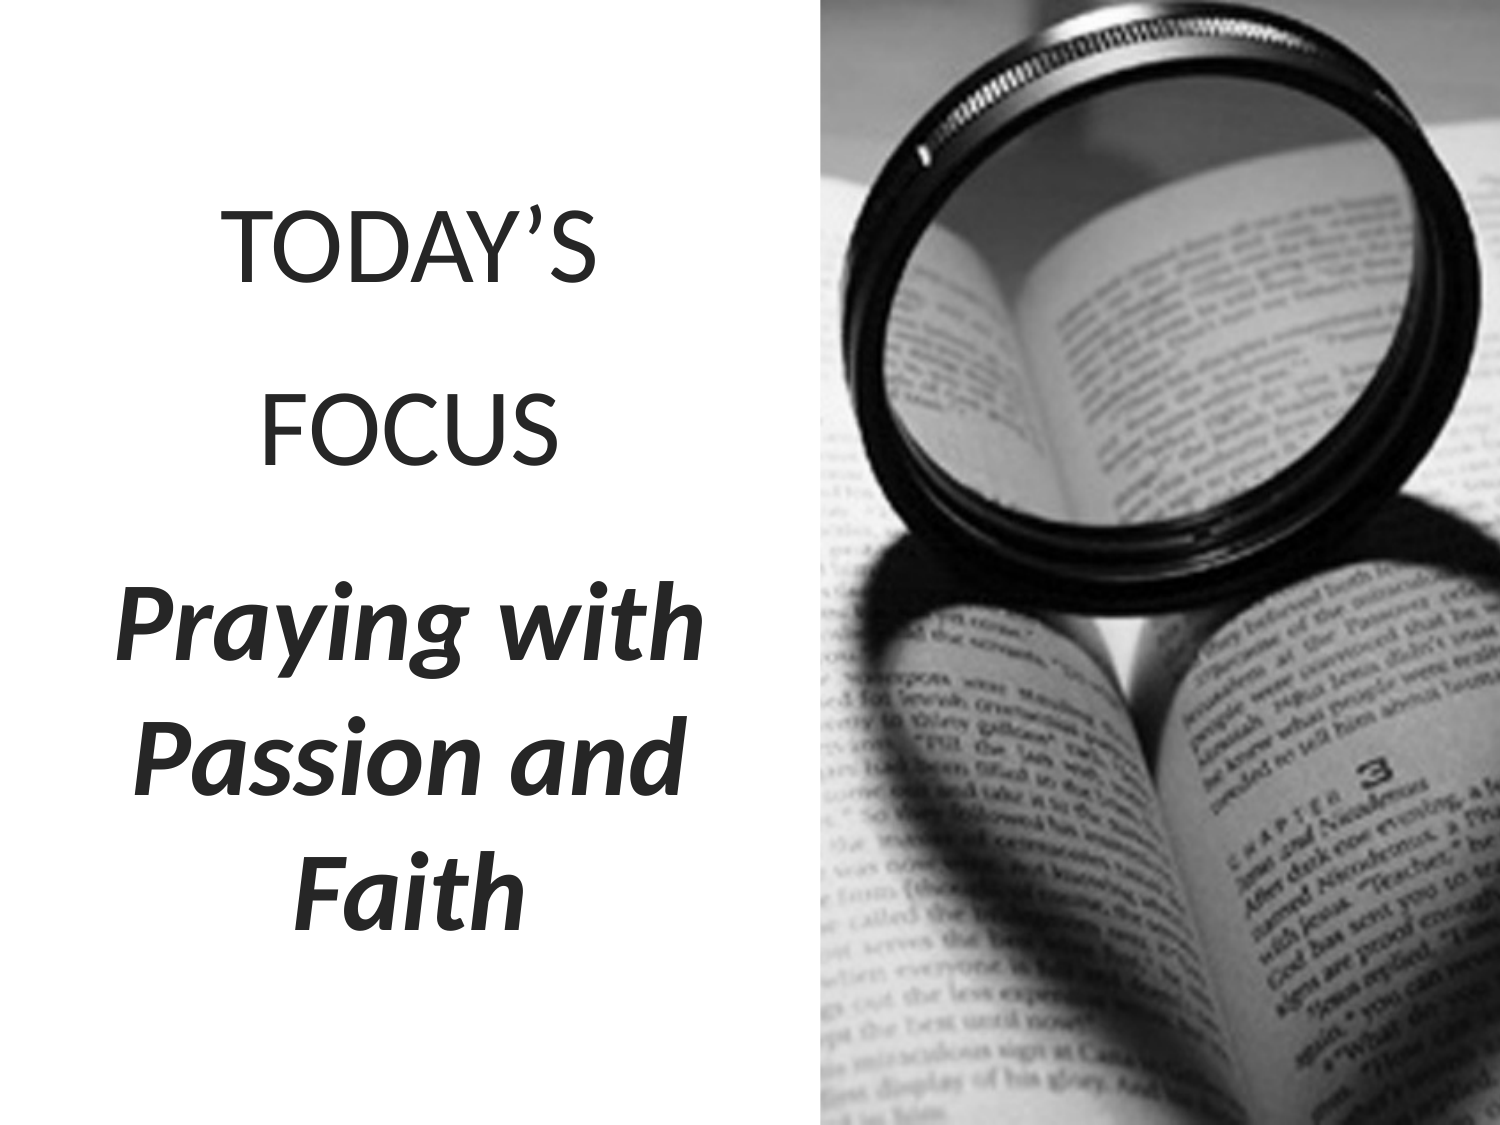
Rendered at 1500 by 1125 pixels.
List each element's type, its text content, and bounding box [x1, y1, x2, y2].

picture [820, 0, 1500, 1125]
title TODAY’S FOCUS Praying with Passion and Faith [0, 0, 818, 1125]
